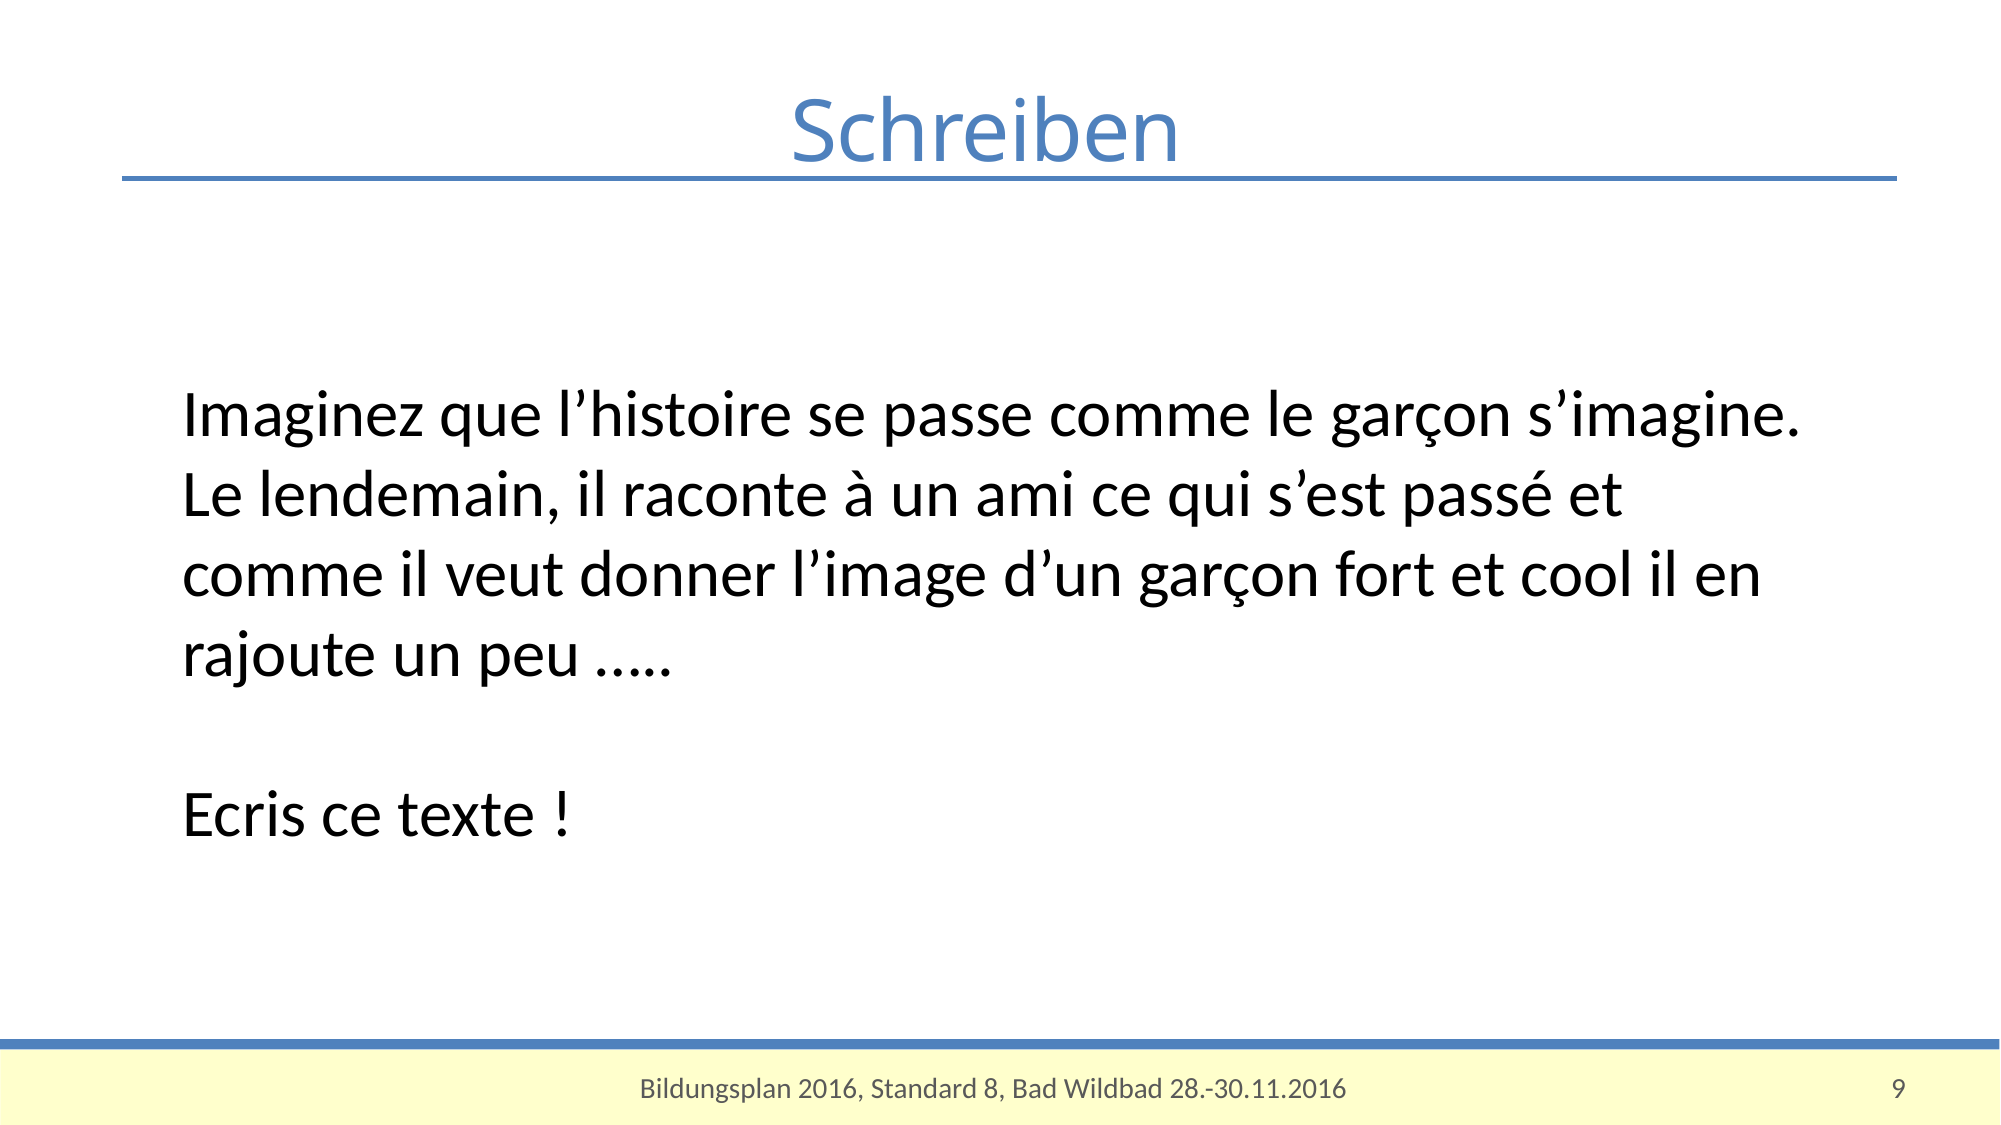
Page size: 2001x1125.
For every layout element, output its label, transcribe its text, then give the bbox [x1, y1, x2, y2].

text_box Imaginez que l’histoire se passe comme le garçon s’imagine. Le lendemain, il raconte à un ami ce qui s’est passé et comme il veut donner l’image d’un garçon fort et cool il en rajoute un peu ….. Ecris ce texte ! [167, 362, 1852, 857]
title Schreiben [775, 60, 1203, 176]
